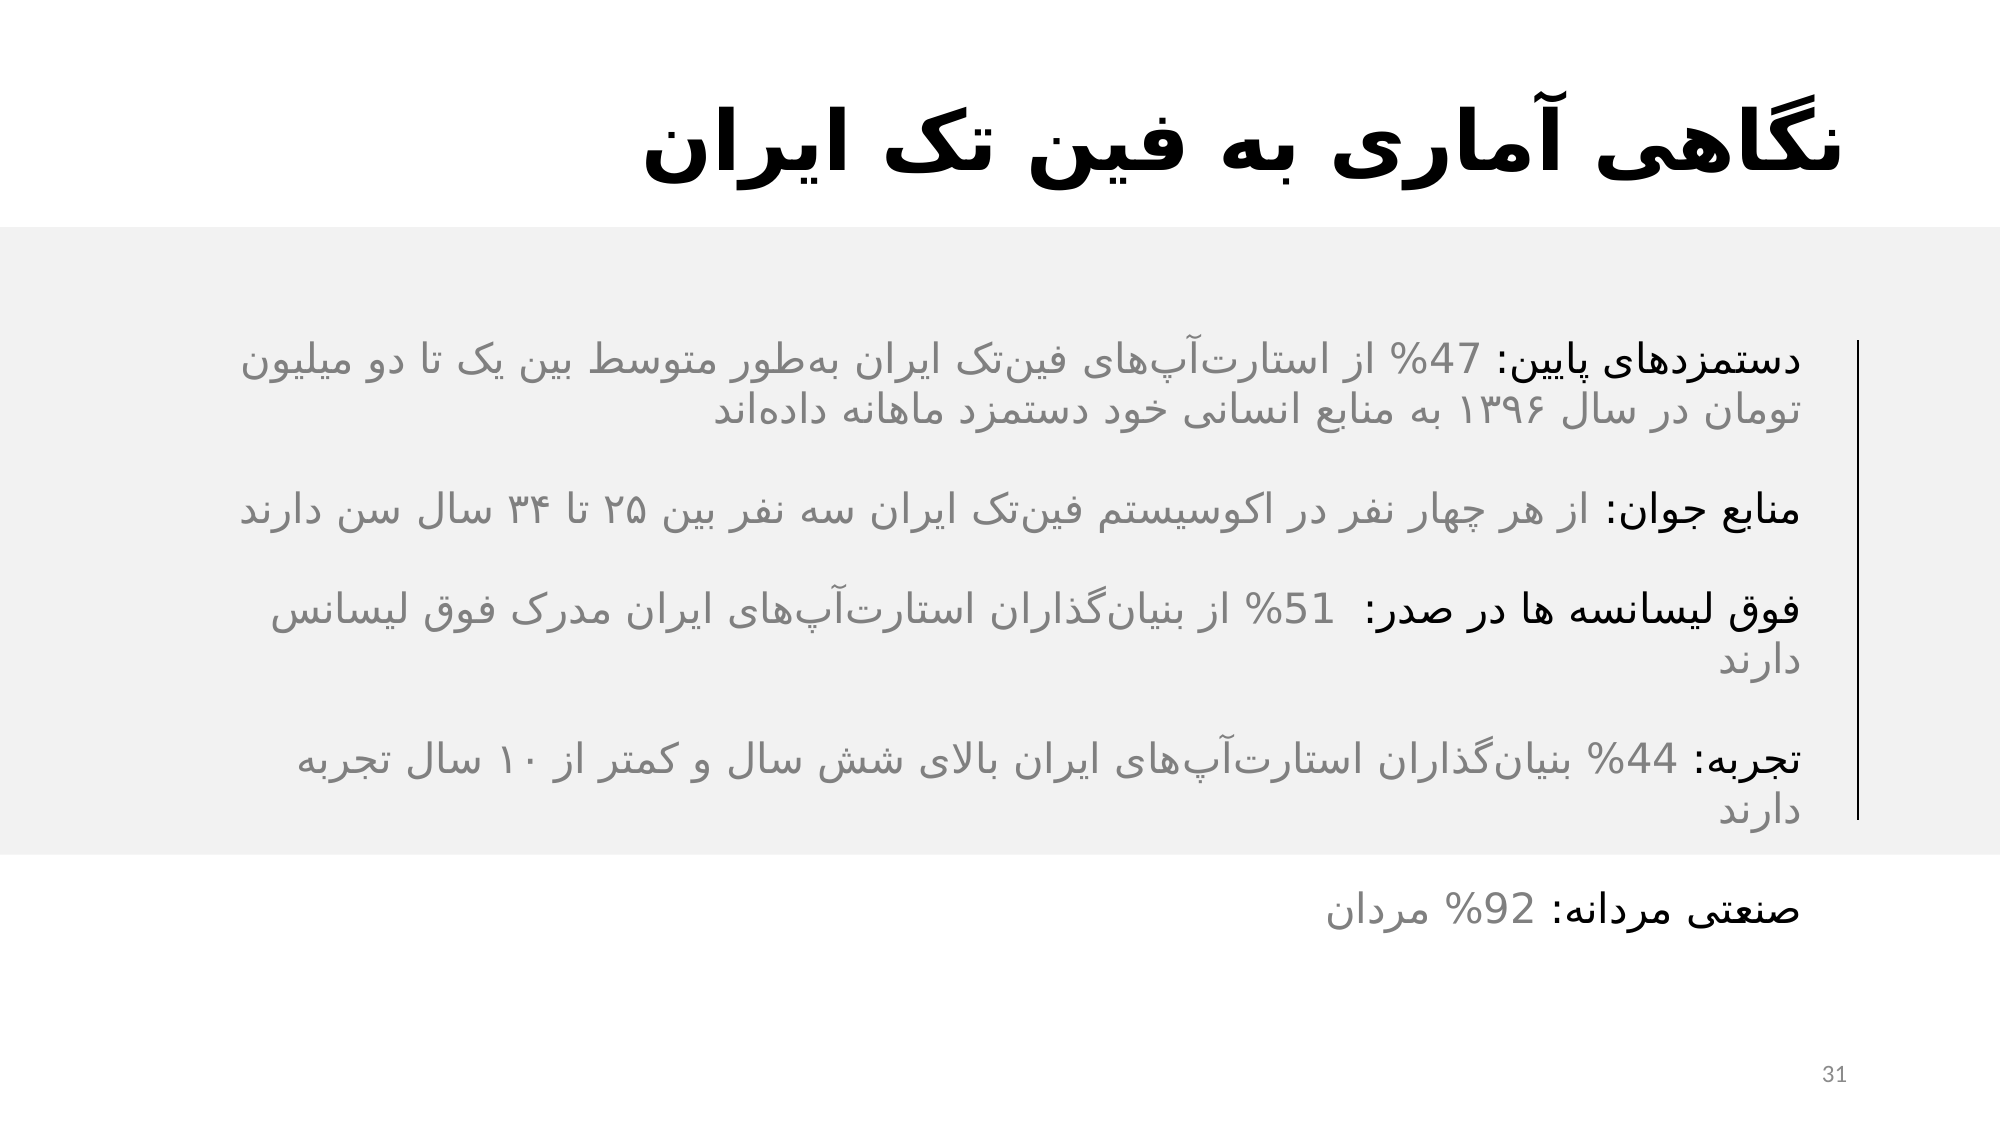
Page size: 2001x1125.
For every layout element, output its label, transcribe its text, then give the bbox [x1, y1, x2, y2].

text_box دستمزدهای پایین: 47% از استارت‌آپ‌های فین‌تک ایران به‌طور متوسط بین یک تا دو میلیون تومان در سال ۱۳۹۶ به منابع انسانی خود دستمزد ماهانه داده‌اند منابع جوان: از هر چهار نفر در اکوسیستم فین‌تک ایران سه نفر بین ۲۵ تا ۳۴ سال سن دارند فوق لیسانسه ها در صدر: 51% از بنیان‌گذاران استارت‌آپ‌های ایران مدرک فوق لیسانس دارند تجربه: 44% بنیان‌گذاران استارت‌آپ‌های ایران بالای شش سال و کمتر از ۱۰ سال تجربه دارند صنعتی مردانه: 92% مردان [204, 324, 1817, 940]
title نگاهی آماری به فین تک ایران [137, 59, 1863, 226]
text_box [0, 226, 2000, 856]
slide_number 31 [1412, 1042, 1863, 1103]
